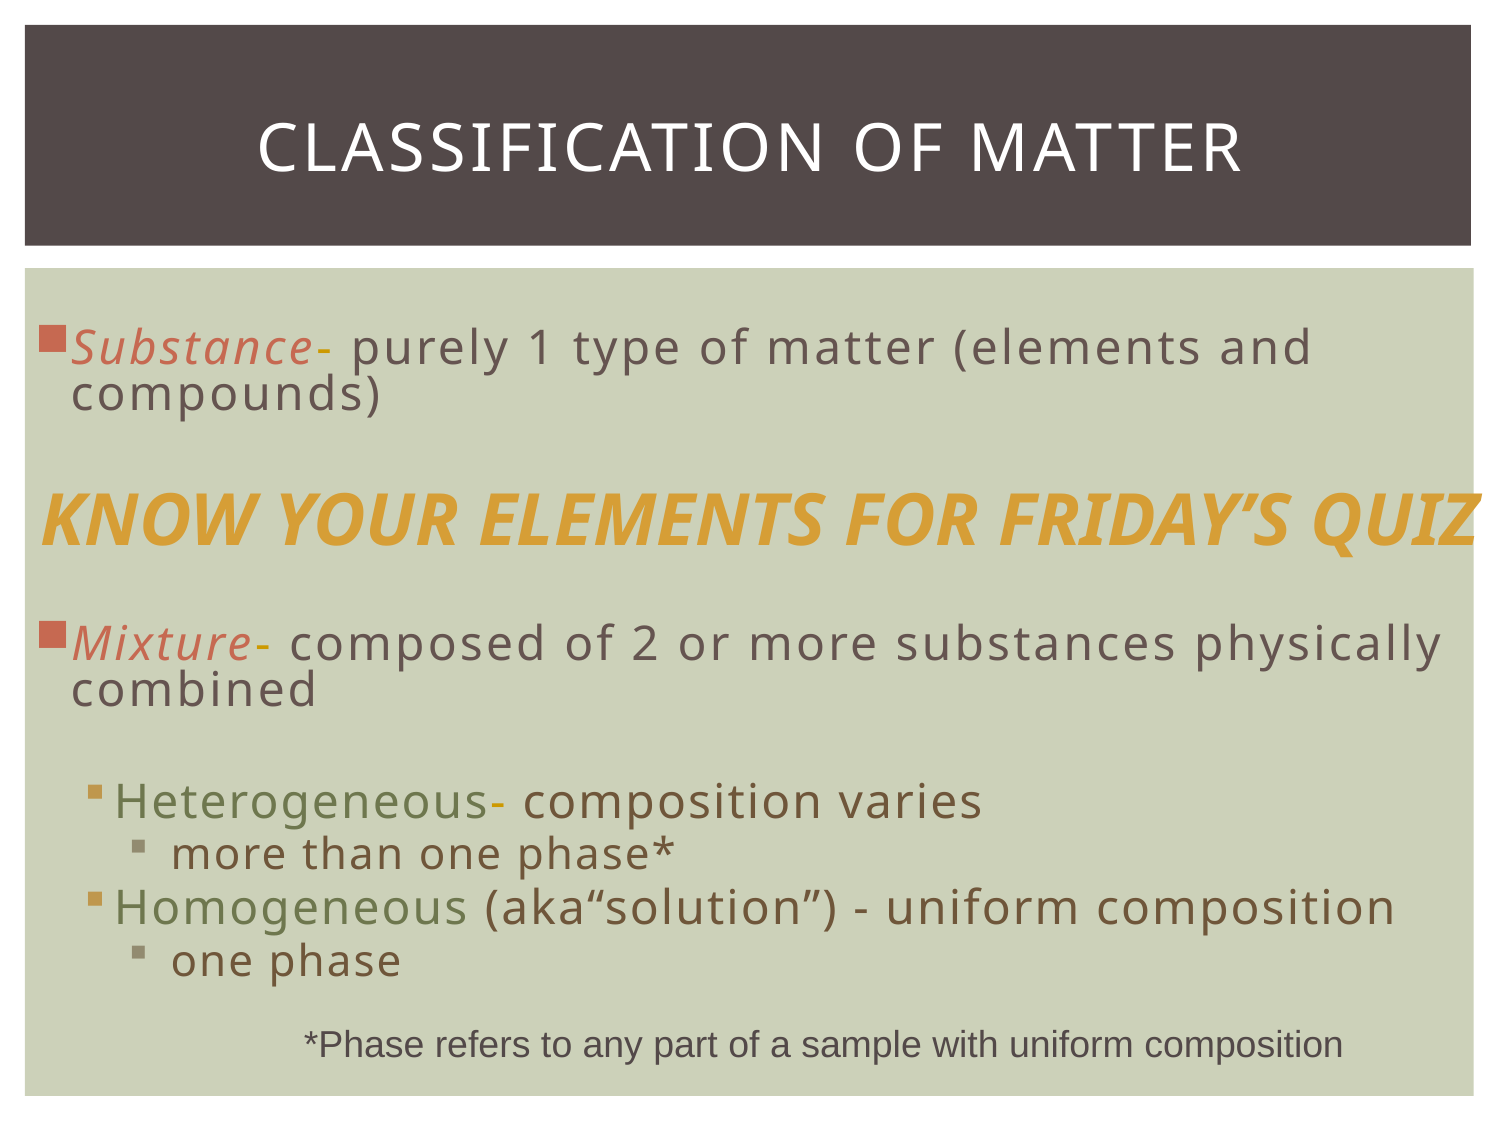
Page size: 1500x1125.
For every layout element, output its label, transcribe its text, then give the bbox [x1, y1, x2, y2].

text_box *Phase refers to any part of a sample with uniform composition [289, 1012, 1360, 1073]
list Substance- purely 1 type of matter (elements and compounds) KNOW YOUR ELEMENTS FOR FRIDAY’S QUIZ Mixture- composed of 2 or more substances physically combined Heterogeneous- composition varies more than one phase* Homogeneous (aka“solution”) - uniform composition one phase [12, 262, 1500, 1013]
title Classification of matter [62, 58, 1438, 232]
